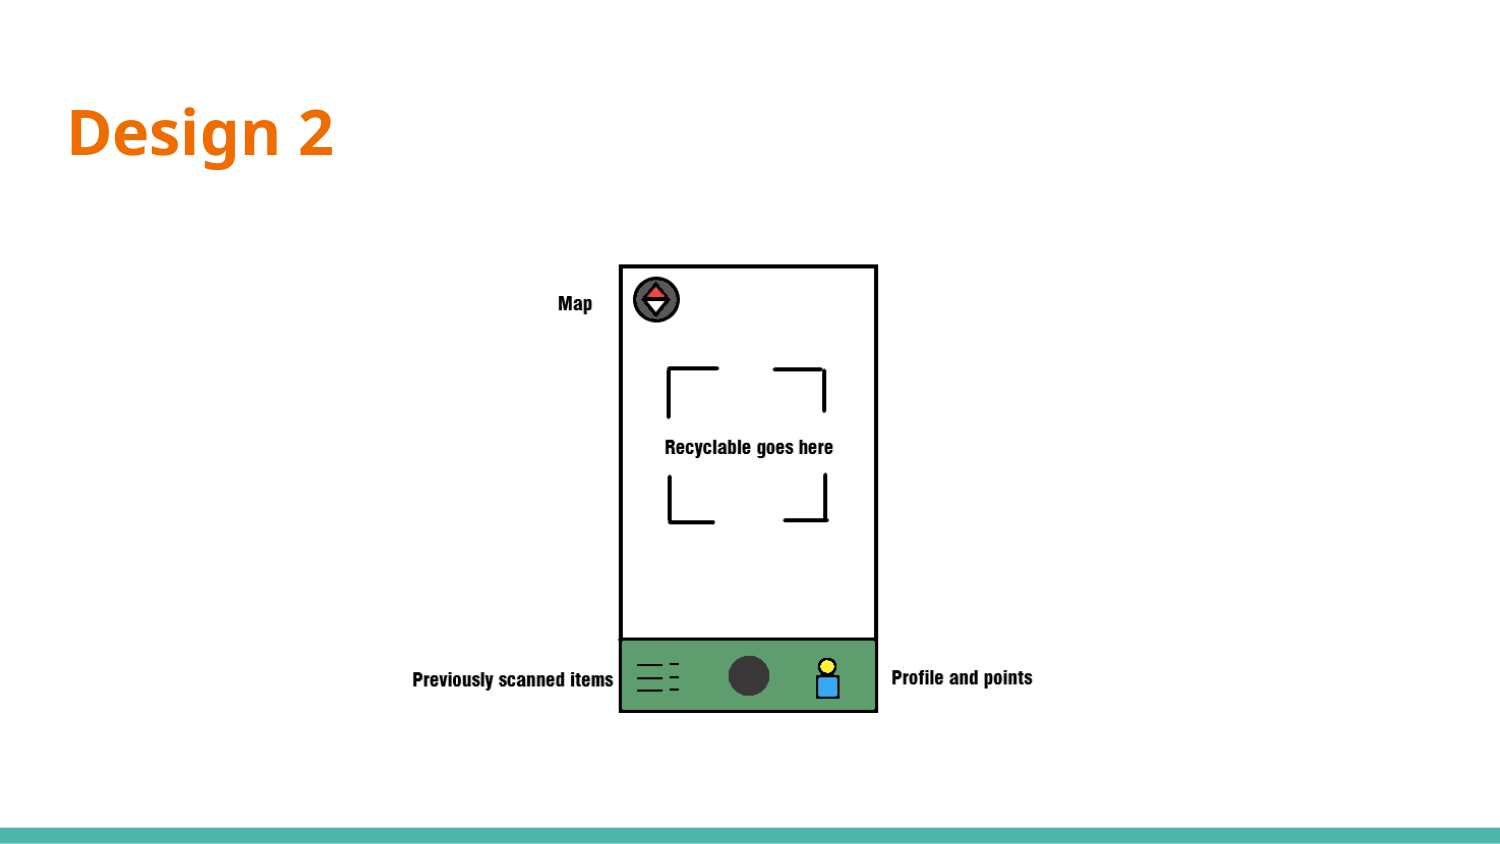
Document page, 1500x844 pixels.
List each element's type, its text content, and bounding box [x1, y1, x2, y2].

title Design 2 [51, 72, 1449, 189]
picture [395, 191, 1105, 766]
